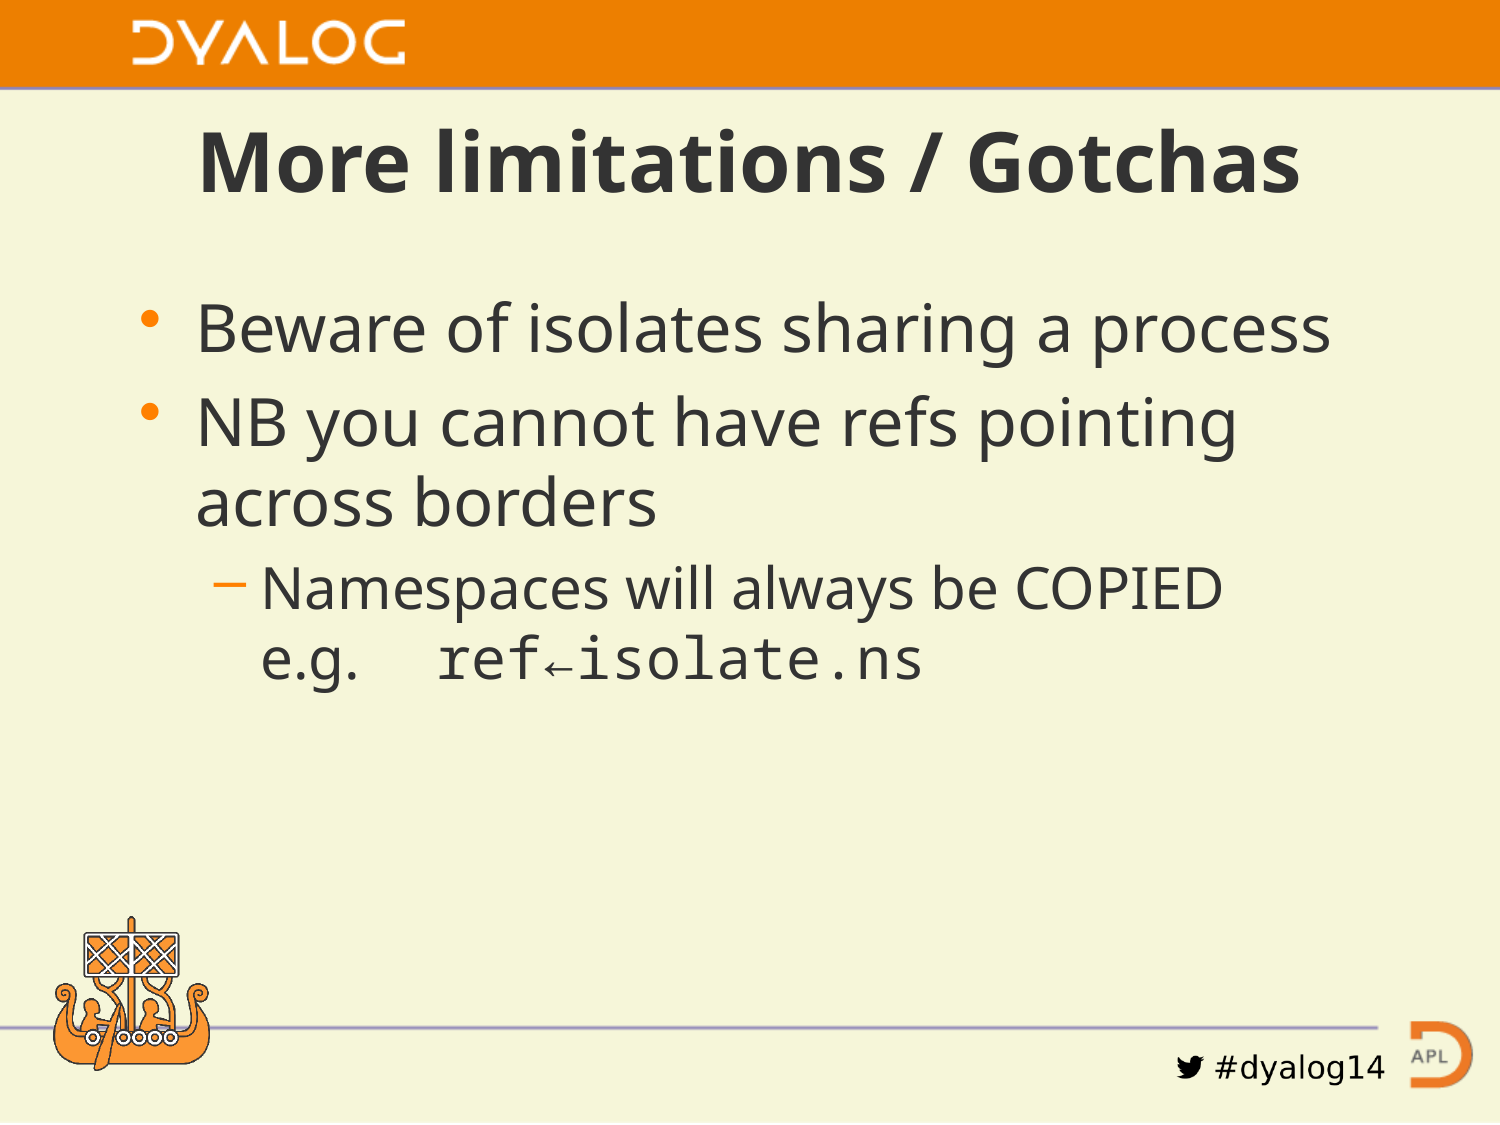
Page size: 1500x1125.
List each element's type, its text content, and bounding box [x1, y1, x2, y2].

list Beware of isolates sharing a process NB you cannot have refs pointing across borders Namespaces will always be COPIED e.g. ref←isolate.ns [123, 278, 1376, 917]
title More limitations / Gotchas [123, 101, 1376, 254]
picture [0, 0, 1500, 1123]
